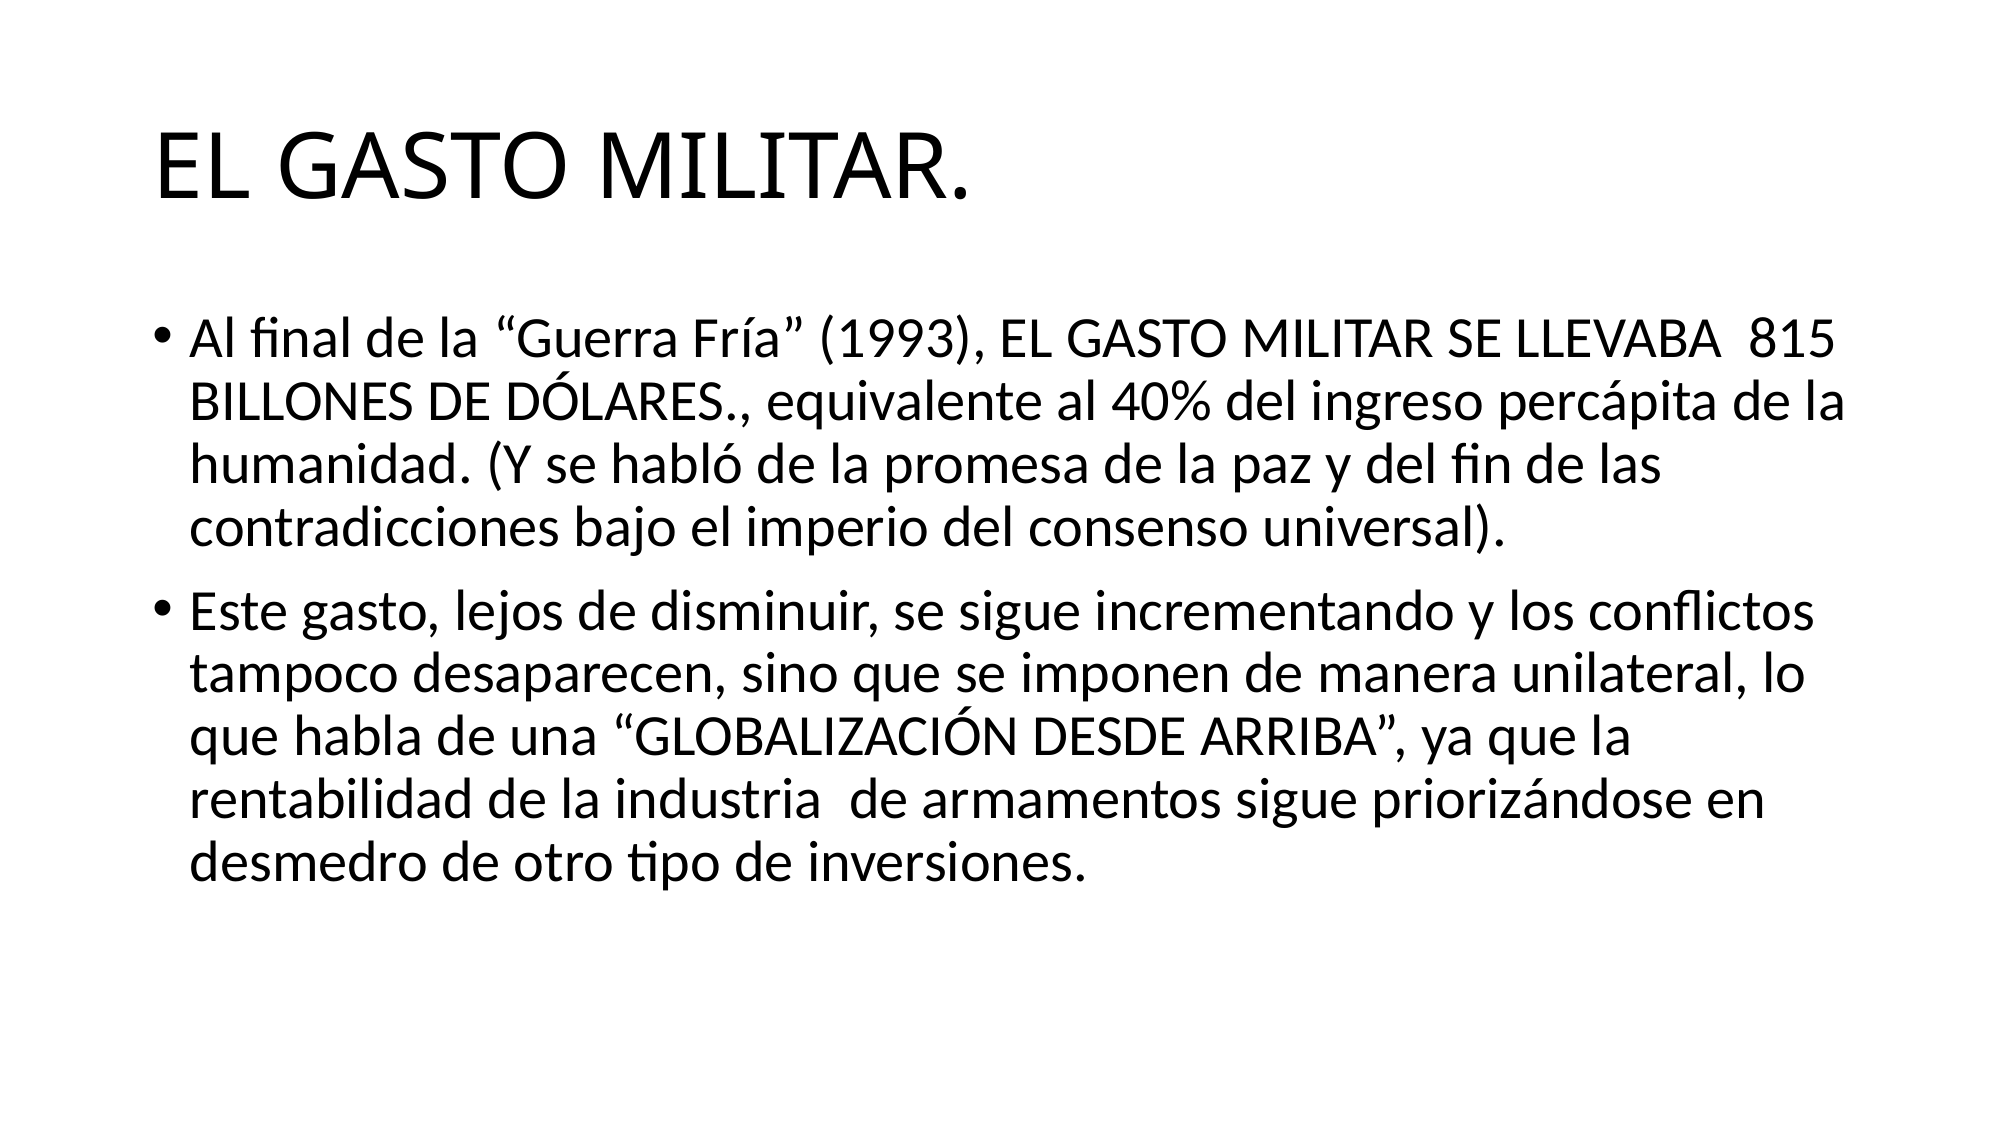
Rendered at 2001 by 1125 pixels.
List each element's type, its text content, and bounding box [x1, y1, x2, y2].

title EL GASTO MILITAR. [137, 59, 1863, 278]
list Al final de la “Guerra Fría” (1993), EL GASTO MILITAR SE LLEVABA 815 BILLONES DE DÓLARES., equivalente al 40% del ingreso percápita de la humanidad. (Y se habló de la promesa de la paz y del fin de las contradicciones bajo el imperio del consenso universal). Este gasto, lejos de disminuir, se sigue incrementando y los conflictos tampoco desaparecen, sino que se imponen de manera unilateral, lo que habla de una “GLOBALIZACIÓN DESDE ARRIBA”, ya que la rentabilidad de la industria de armamentos sigue priorizándose en desmedro de otro tipo de inversiones. [137, 299, 1863, 1014]
